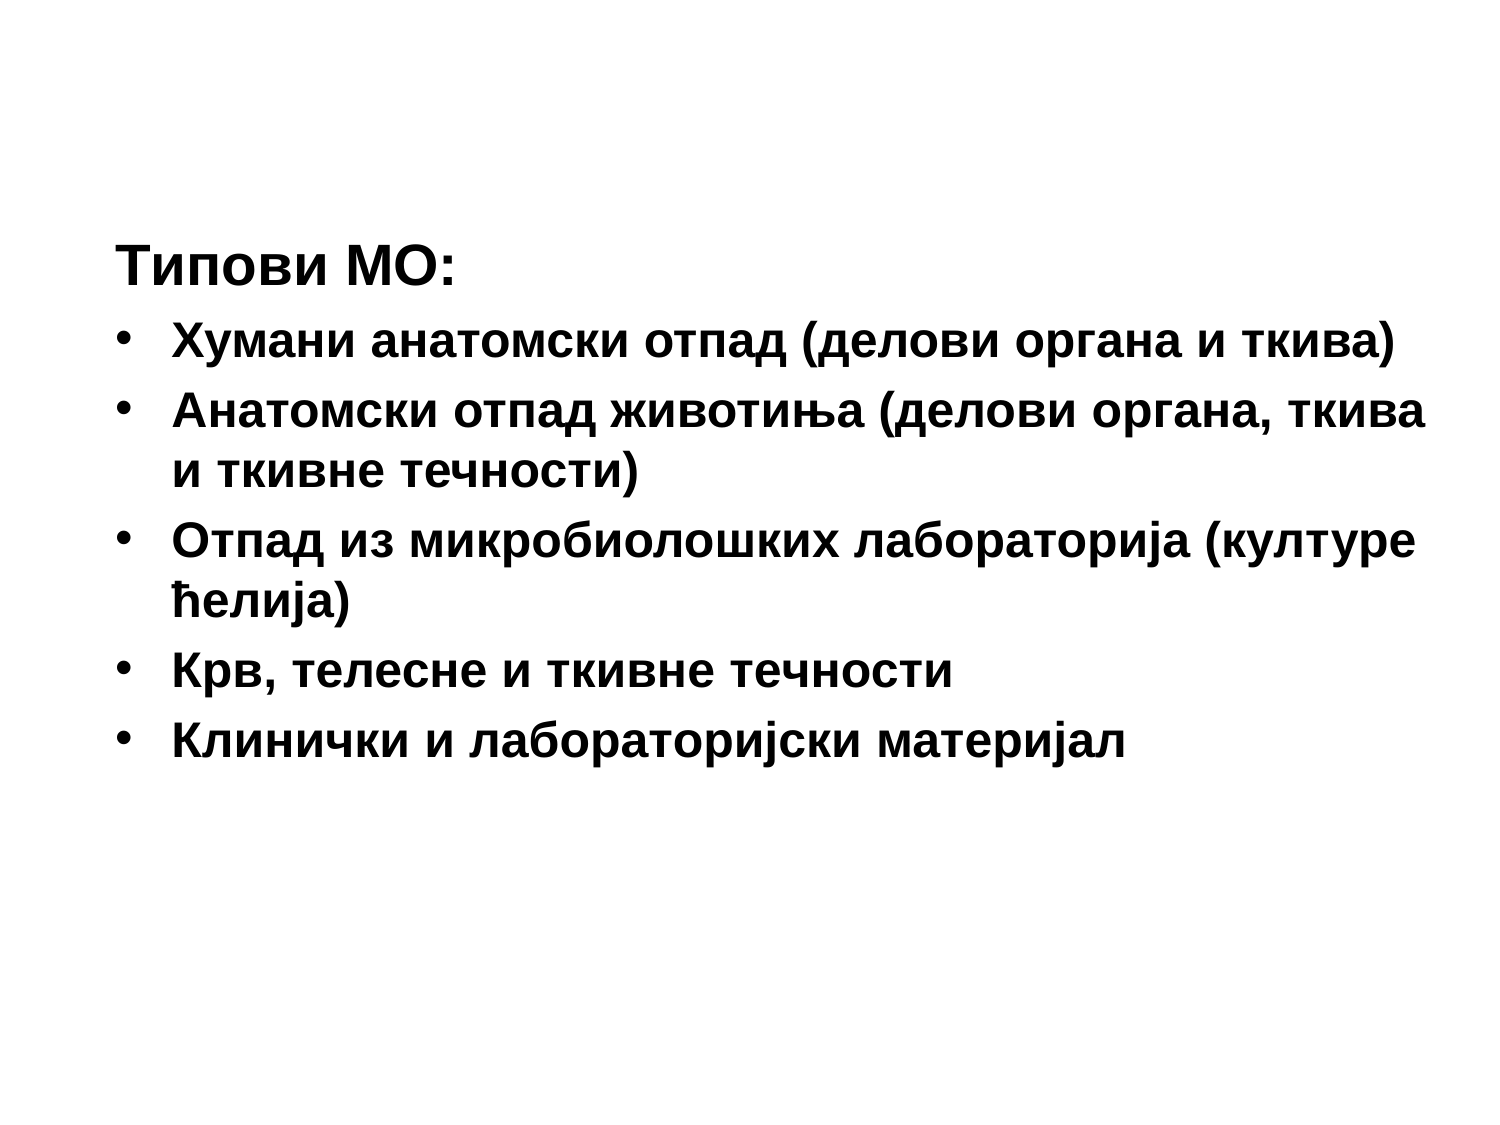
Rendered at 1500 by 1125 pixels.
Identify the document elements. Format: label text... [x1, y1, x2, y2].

list Tипови МО: Хумани анатомски отпад (делови органа и ткива) Анатомски отпад животиња (делови органа, ткива и ткивне течности) Отпад из микробиолошких лабораторија (културе ћелија) Крв, телесне и ткивне течности Клинички и лаборaтoријски материјал [100, 219, 1464, 1037]
